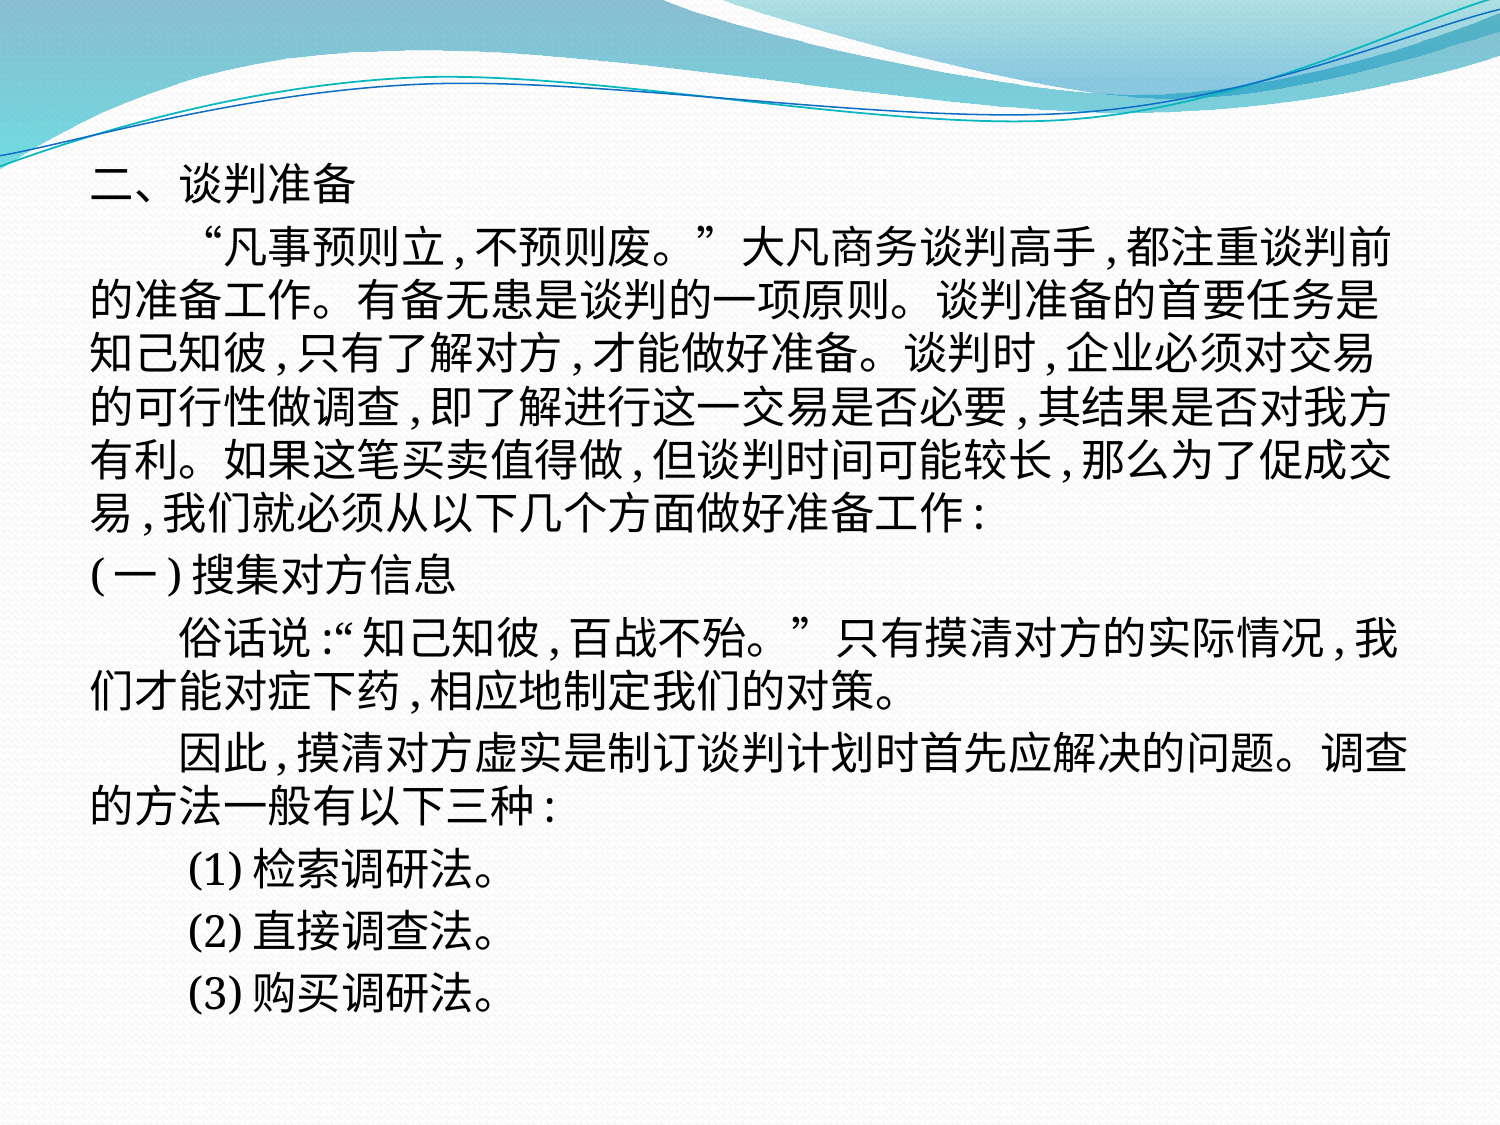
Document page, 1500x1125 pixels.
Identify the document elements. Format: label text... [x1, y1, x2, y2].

list 二、谈判准备 “凡事预则立,不预则废。”大凡商务谈判高手,都注重谈判前的准备工作。有备无患是谈判的一项原则。谈判准备的首要任务是知己知彼,只有了解对方,才能做好准备。谈判时,企业必须对交易的可行性做调查,即了解进行这一交易是否必要,其结果是否对我方有利。如果这笔买卖值得做,但谈判时间可能较长,那么为了促成交易,我们就必须从以下几个方面做好准备工作: (一)搜集对方信息 俗话说:“知己知彼,百战不殆。”只有摸清对方的实际情况,我们才能对症下药,相应地制定我们的对策。 因此,摸清对方虚实是制订谈判计划时首先应解决的问题。调查的方法一般有以下三种: (1)检索调研法。 (2)直接调查法。 (3)购买调研法。 [75, 149, 1425, 1038]
